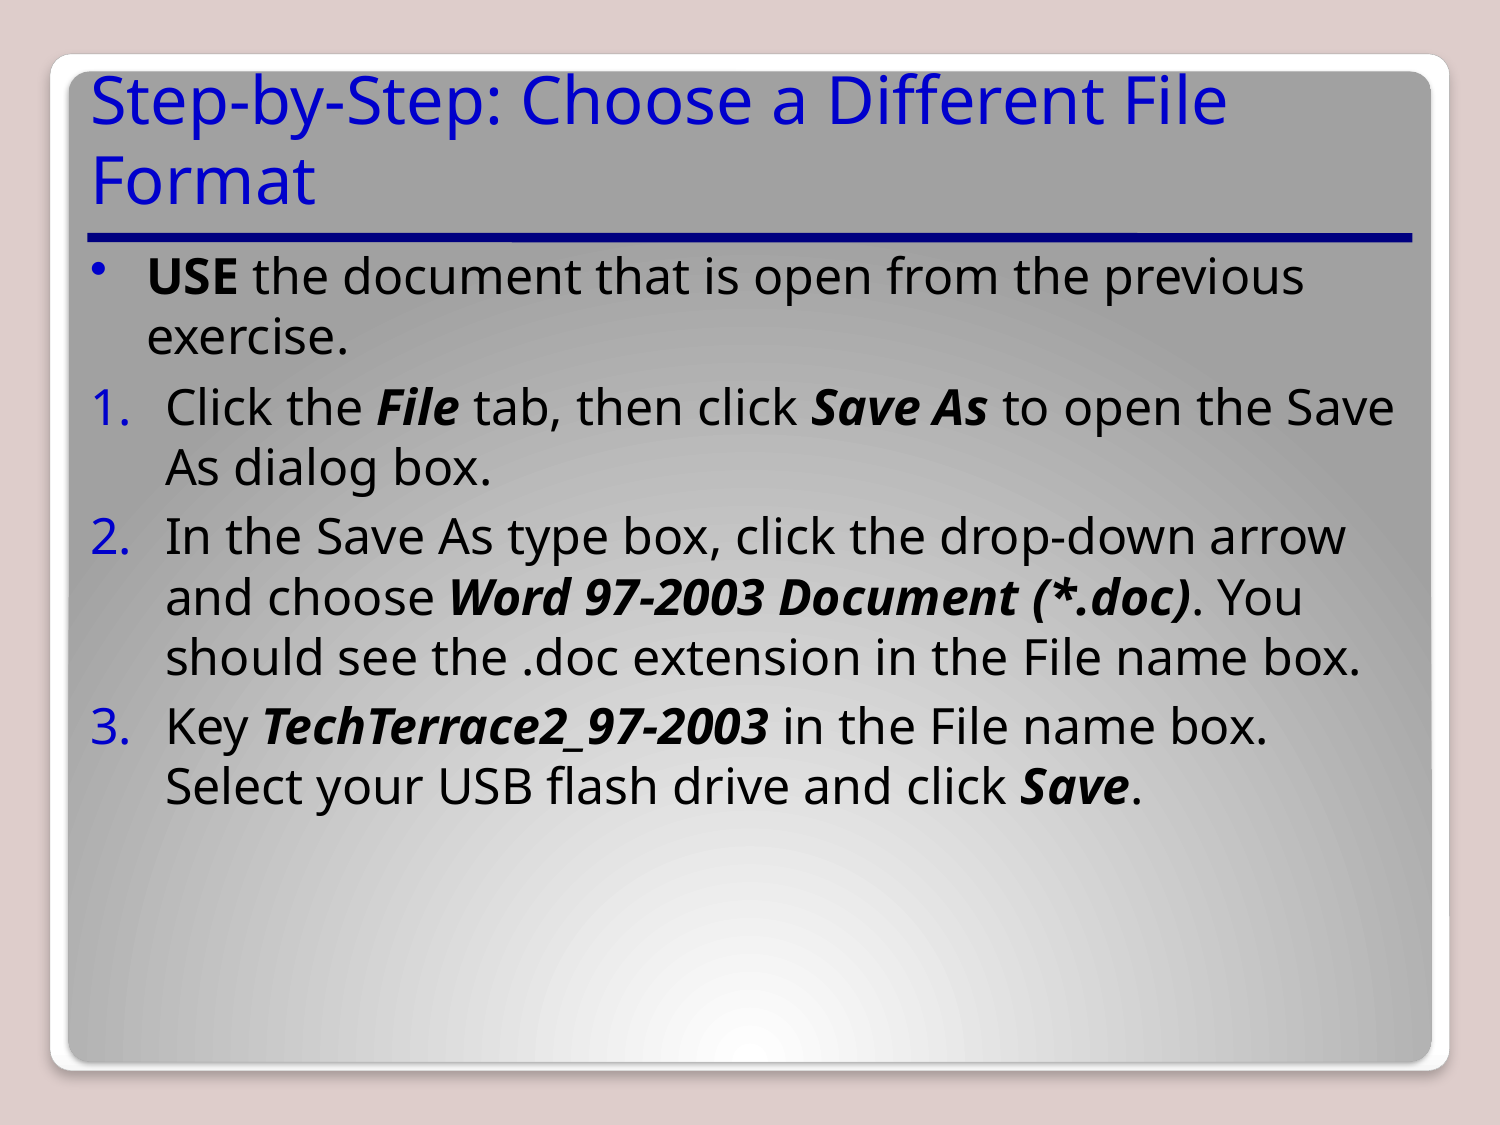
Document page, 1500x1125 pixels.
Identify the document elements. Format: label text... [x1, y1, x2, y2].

list USE the document that is open from the previous exercise. Click the File tab, then click Save As to open the Save As dialog box. In the Save As type box, click the drop-down arrow and choose Word 97-2003 Document (*.doc). You should see the .doc extension in the File name box. Key TechTerrace2_97-2003 in the File name box. Select your USB flash drive and click Save. [74, 237, 1426, 1063]
title Step-by-Step: Choose a Different File Format [74, 74, 1426, 226]
